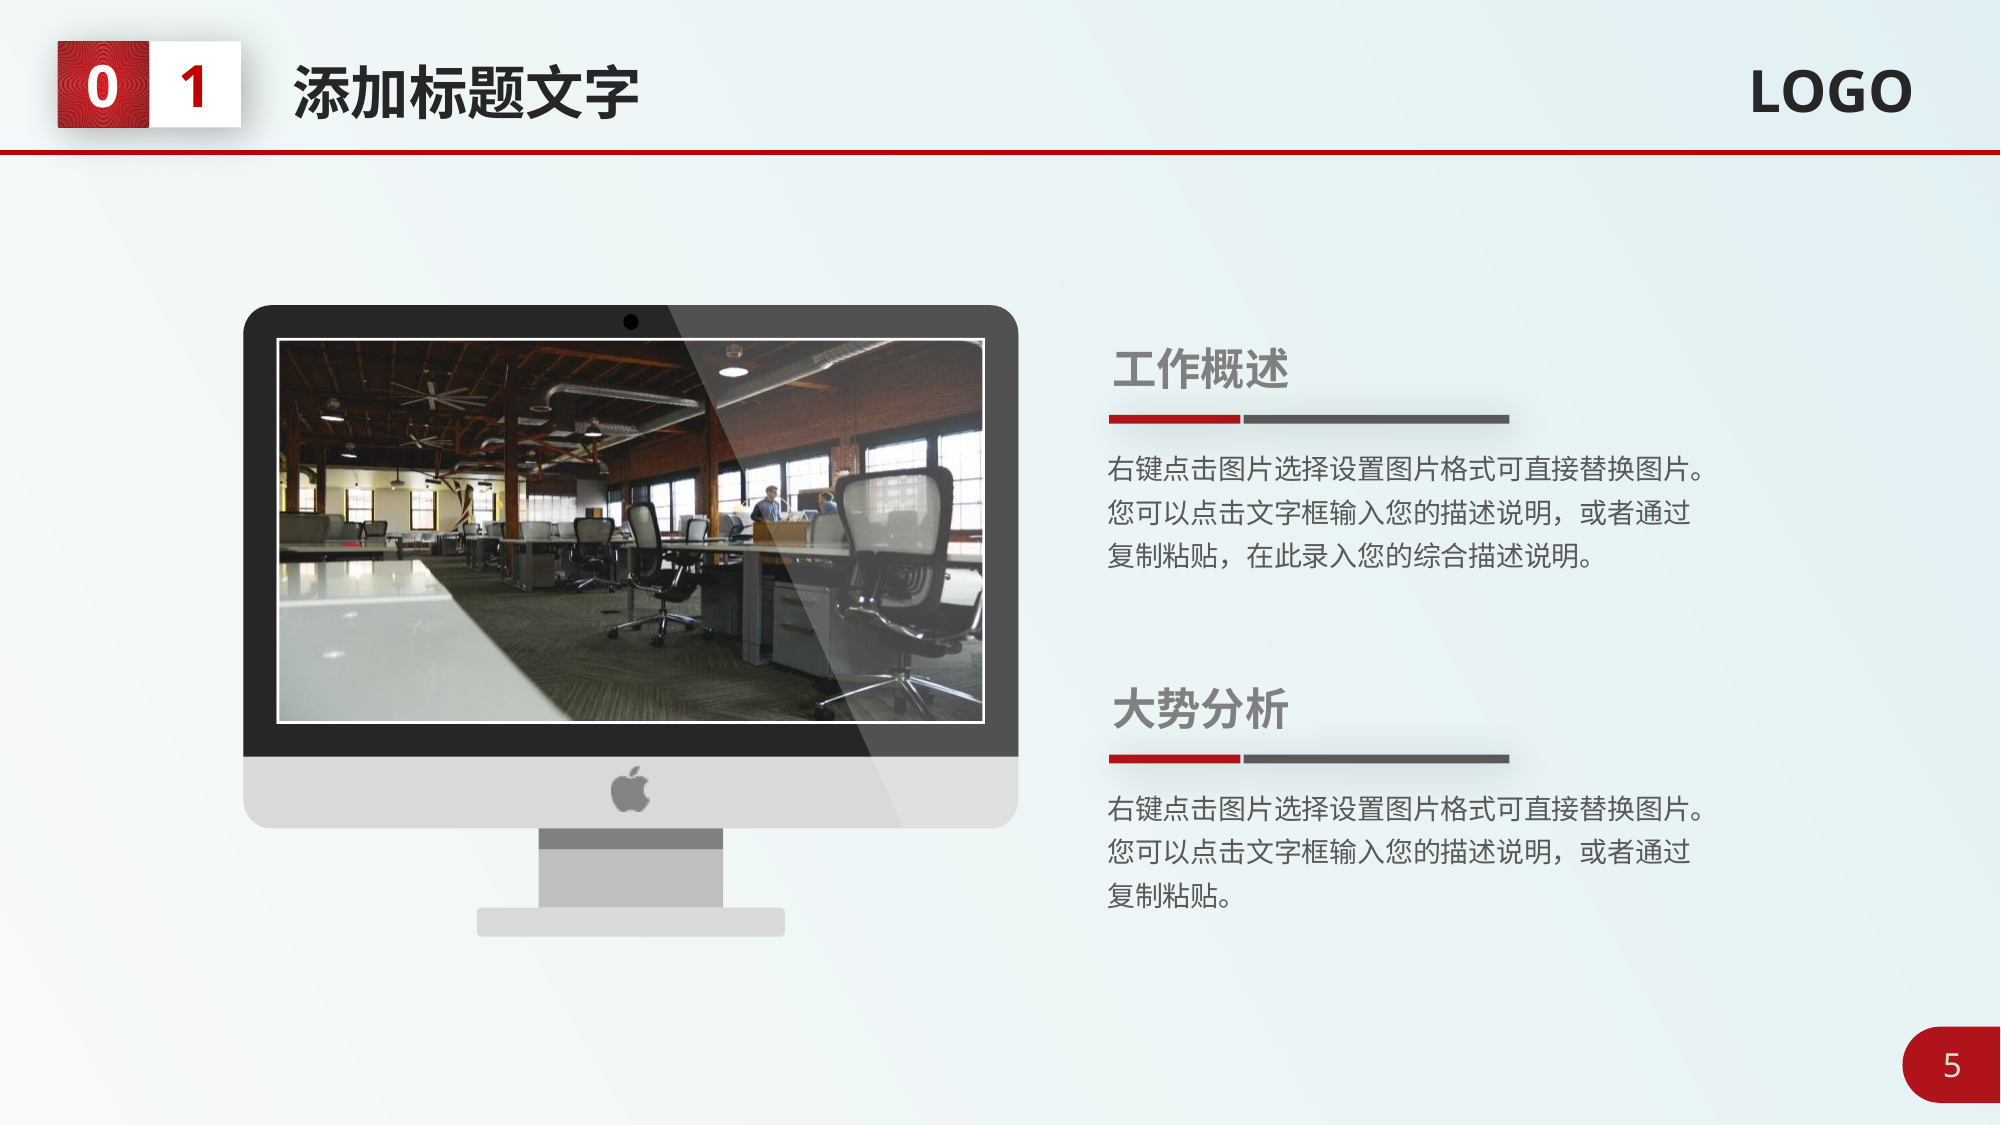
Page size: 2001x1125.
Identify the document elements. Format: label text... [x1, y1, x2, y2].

text_box [1108, 754, 1241, 764]
text_box [1243, 414, 1510, 425]
text_box 工作概述 [1097, 333, 1306, 403]
text_box [1108, 414, 1241, 425]
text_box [0, 41, 2000, 153]
text_box 右键点击图片选择设置图片格式可直接替换图片。您可以点击文字框输入您的描述说明，或者通过复制粘贴。 [1092, 774, 1713, 920]
text_box [1243, 754, 1510, 764]
text_box 右键点击图片选择设置图片格式可直接替换图片。您可以点击文字框输入您的描述说明，或者通过复制粘贴，在此录入您的综合描述说明。 [1092, 434, 1713, 580]
text_box 大势分析 [1097, 673, 1306, 742]
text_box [243, 305, 1019, 937]
